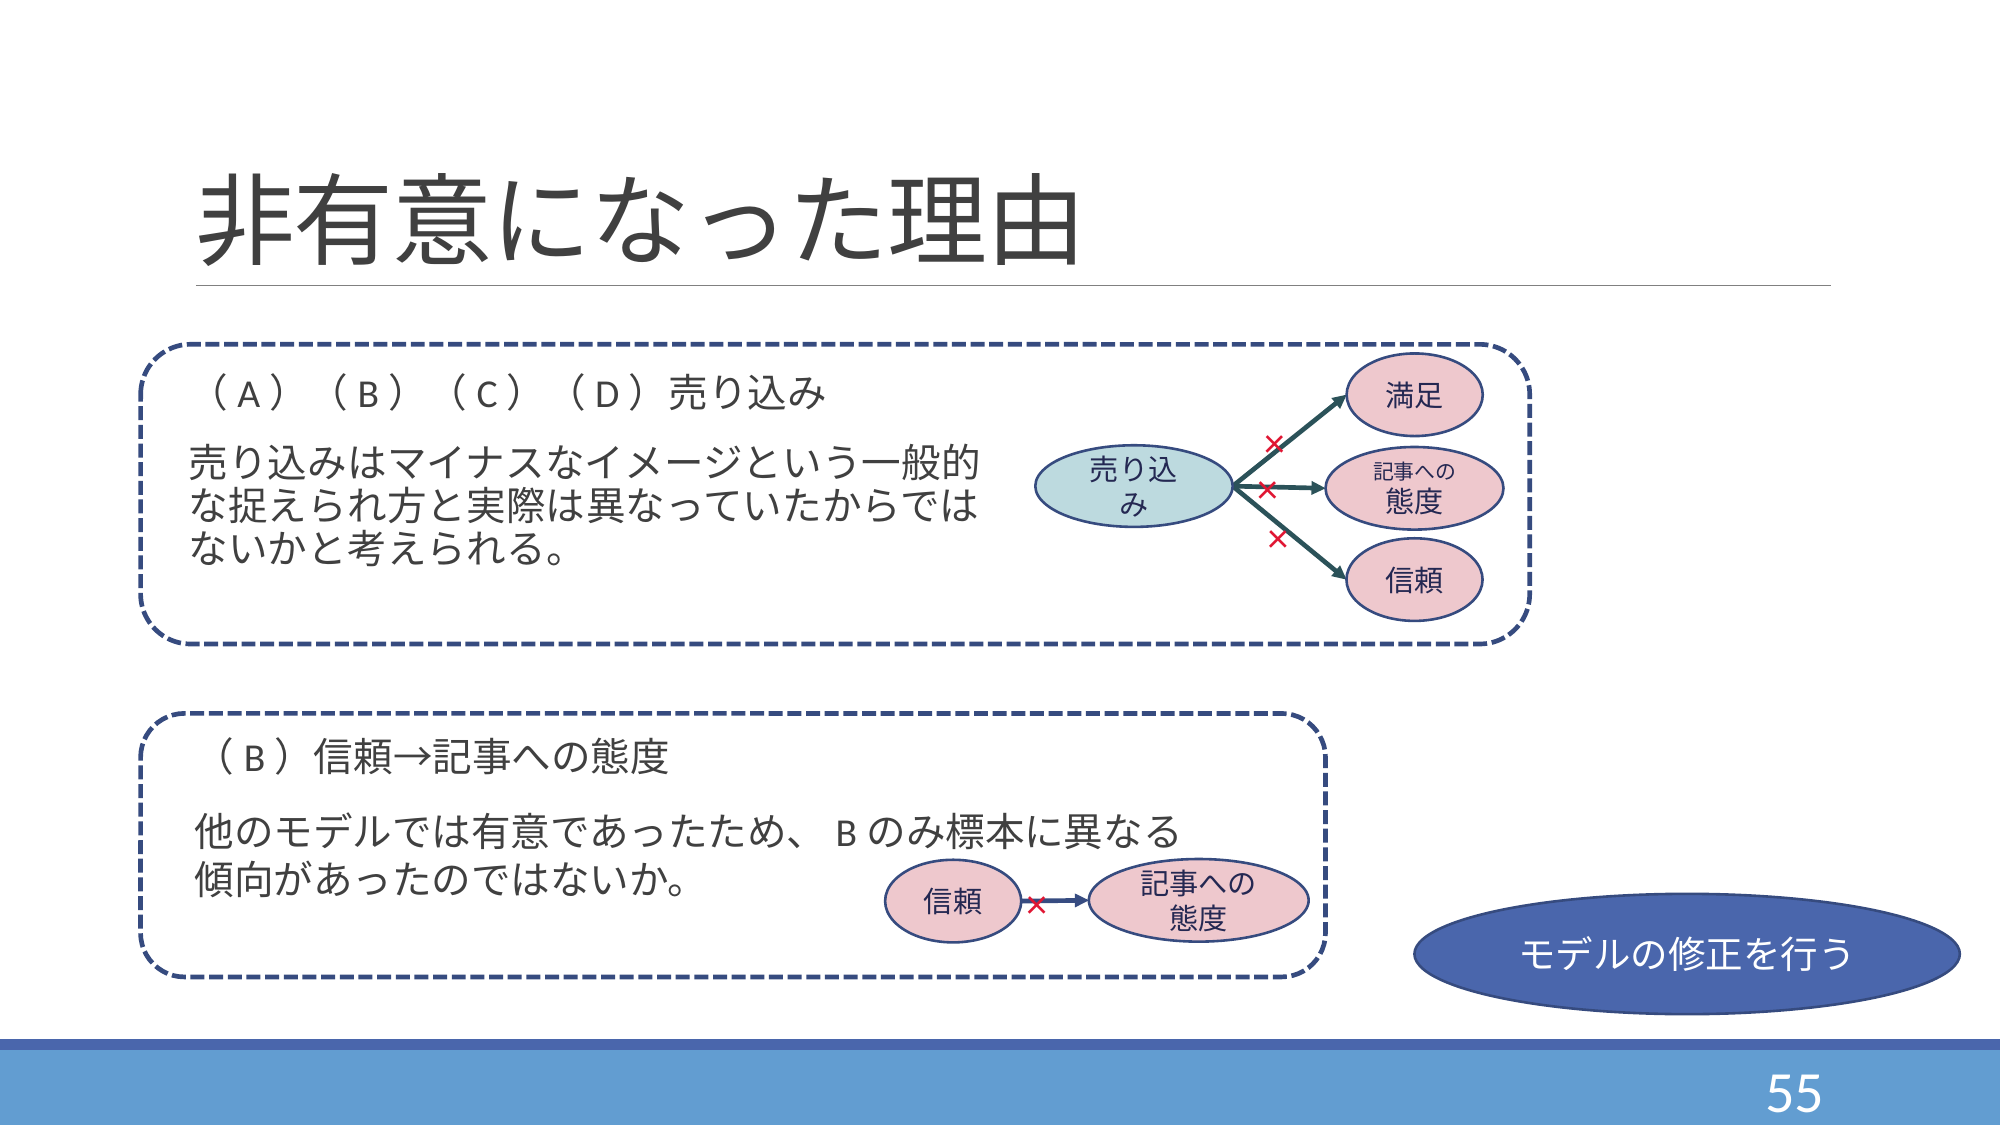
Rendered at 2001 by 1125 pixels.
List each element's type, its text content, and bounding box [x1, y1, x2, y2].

title 非有意になった理由 [180, 47, 1830, 285]
text_box モデルの修正を行う [1413, 892, 1962, 1016]
slide_number 55 [1624, 1059, 1840, 1120]
text_box [139, 342, 1532, 646]
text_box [1034, 352, 1504, 622]
text_box （A）（B）（C）（D）売り込み 売り込みはマイナスなイメージという一般的な捉えられ方と実際は異なっていたからではないかと考えられる。 [188, 365, 1008, 580]
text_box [884, 858, 1310, 943]
text_box [139, 712, 1327, 979]
